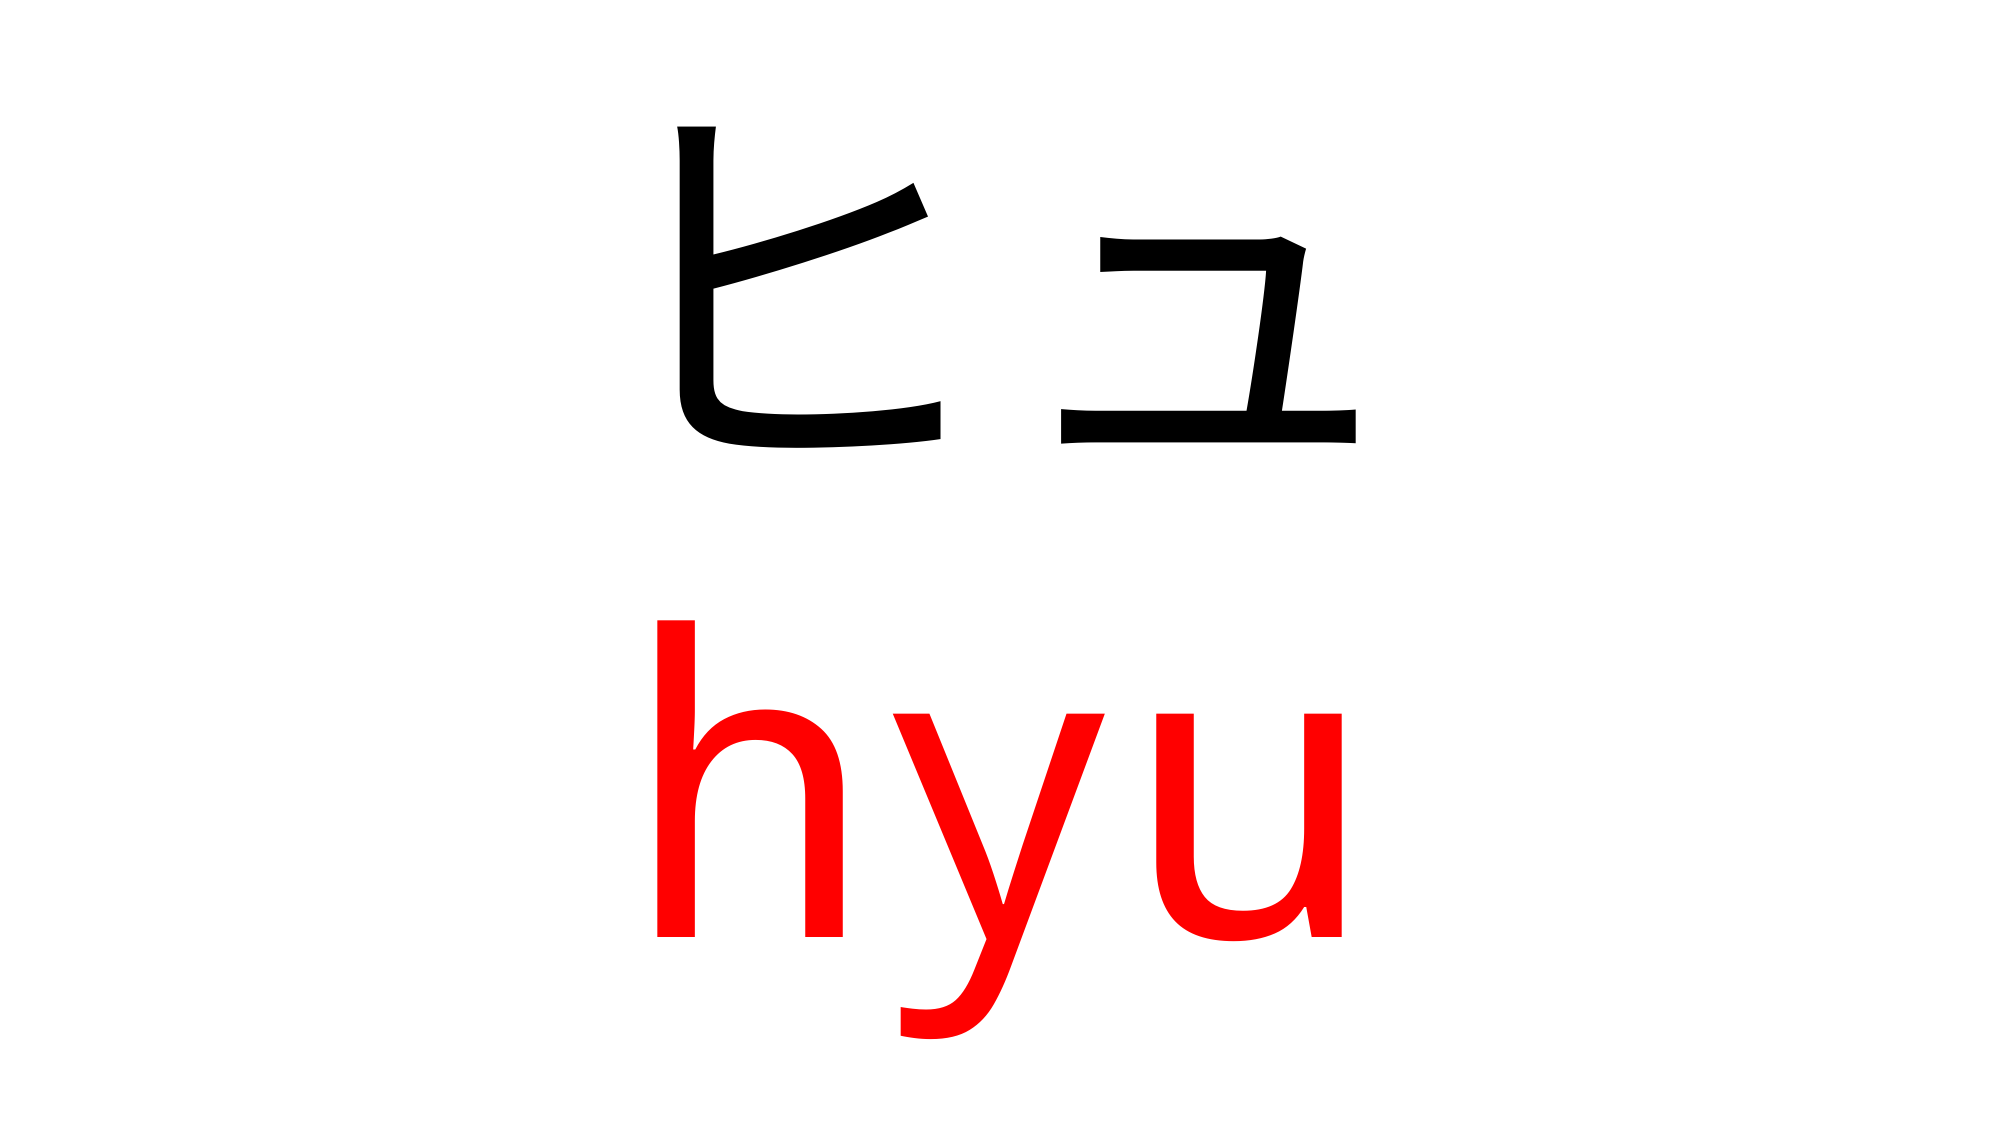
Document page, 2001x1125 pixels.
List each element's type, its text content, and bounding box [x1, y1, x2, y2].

text_box hyu [249, 562, 1750, 1036]
title ヒュ [249, 71, 1750, 545]
